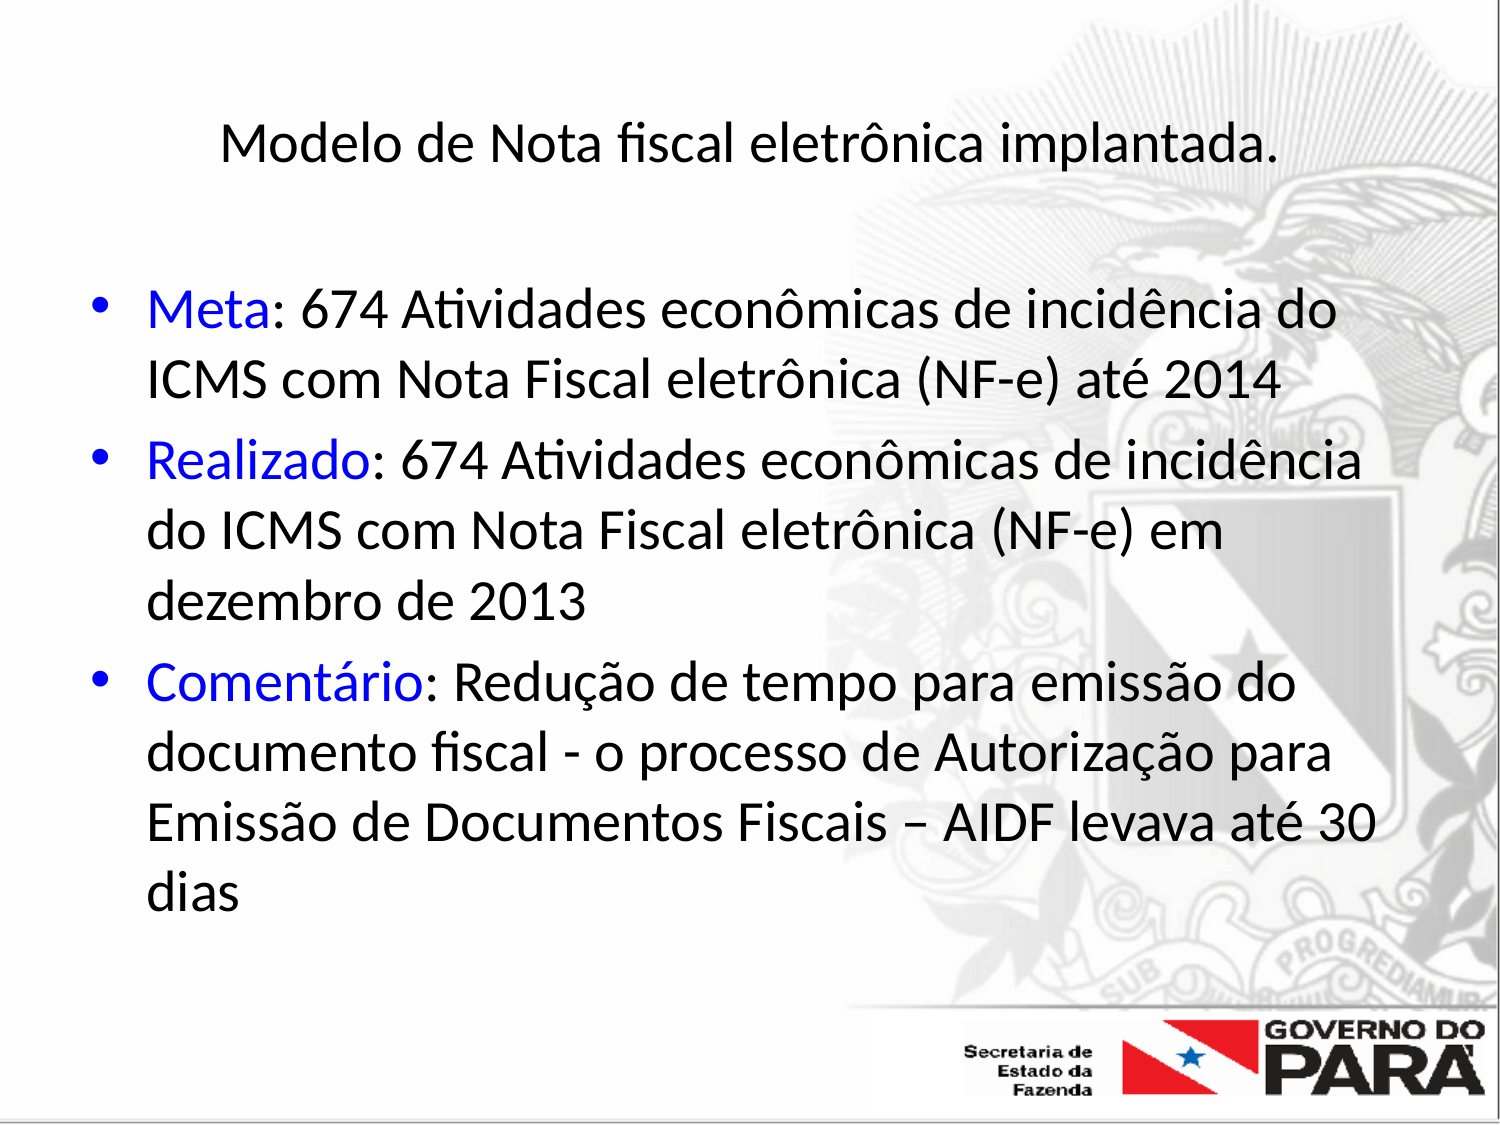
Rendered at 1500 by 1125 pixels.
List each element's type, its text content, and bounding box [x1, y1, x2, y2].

title Modelo de Nota fiscal eletrônica implantada. [74, 44, 1426, 233]
picture [0, 0, 1500, 1125]
list Meta: 674 Atividades econômicas de incidência do ICMS com Nota Fiscal eletrônica (NF-e) até 2014 Realizado: 674 Atividades econômicas de incidência do ICMS com Nota Fiscal eletrônica (NF-e) em dezembro de 2013 Comentário: Redução de tempo para emissão do documento fiscal - o processo de Autorização para Emissão de Documentos Fiscais – AIDF levava até 30 dias [74, 262, 1426, 1006]
